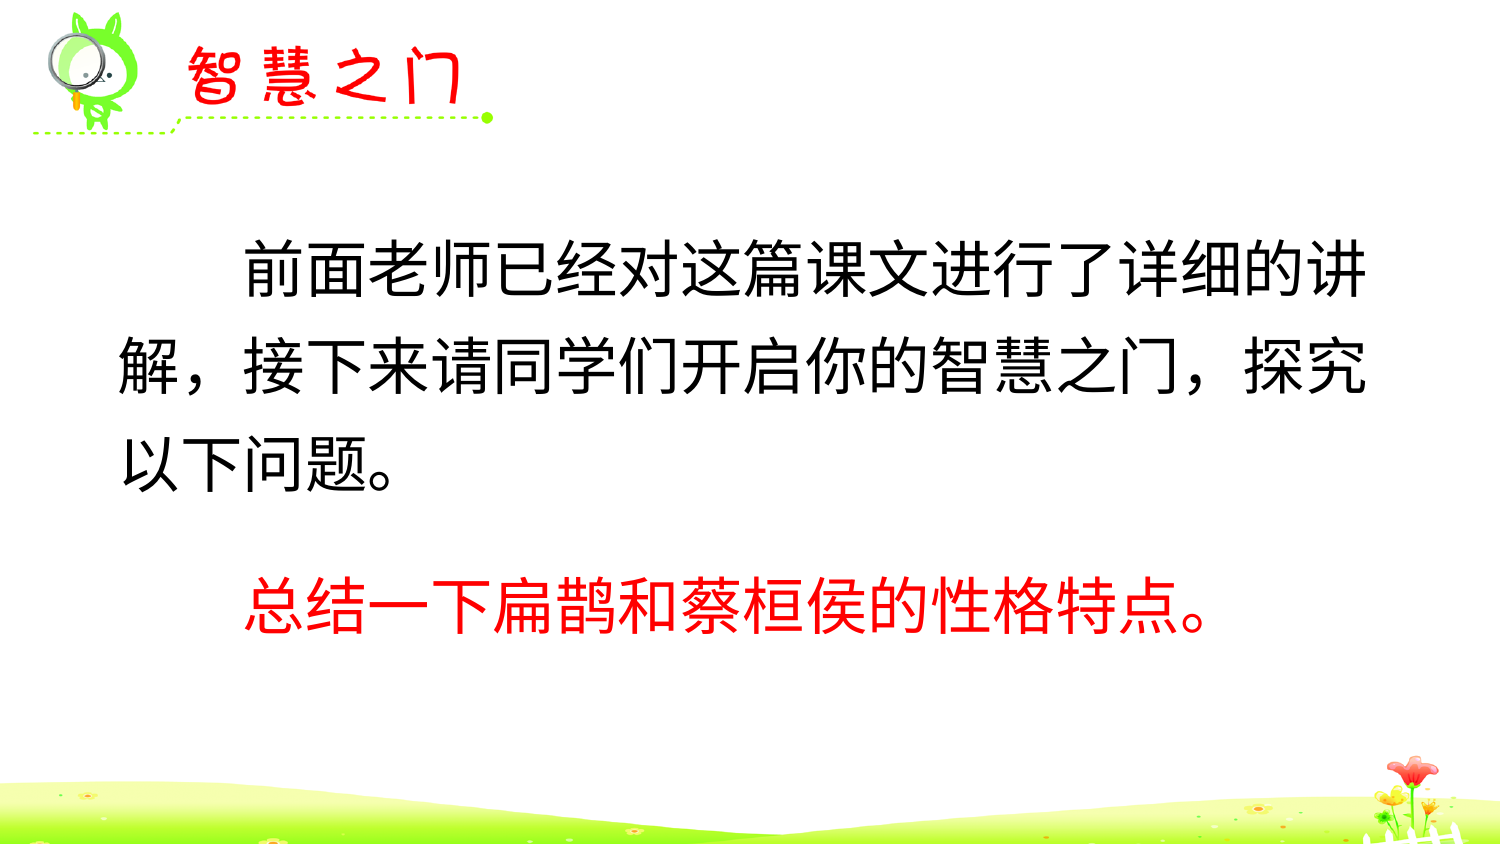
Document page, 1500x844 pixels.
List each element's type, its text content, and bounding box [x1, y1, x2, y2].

picture [0, 0, 1500, 844]
text_box 前面老师已经对这篇课文进行了详细的讲解，接下来请同学们开启你的智慧之门，探究以下问题。 [106, 201, 1394, 506]
text_box 总结一下扁鹊和蔡桓侯的性格特点。 [106, 561, 1247, 648]
